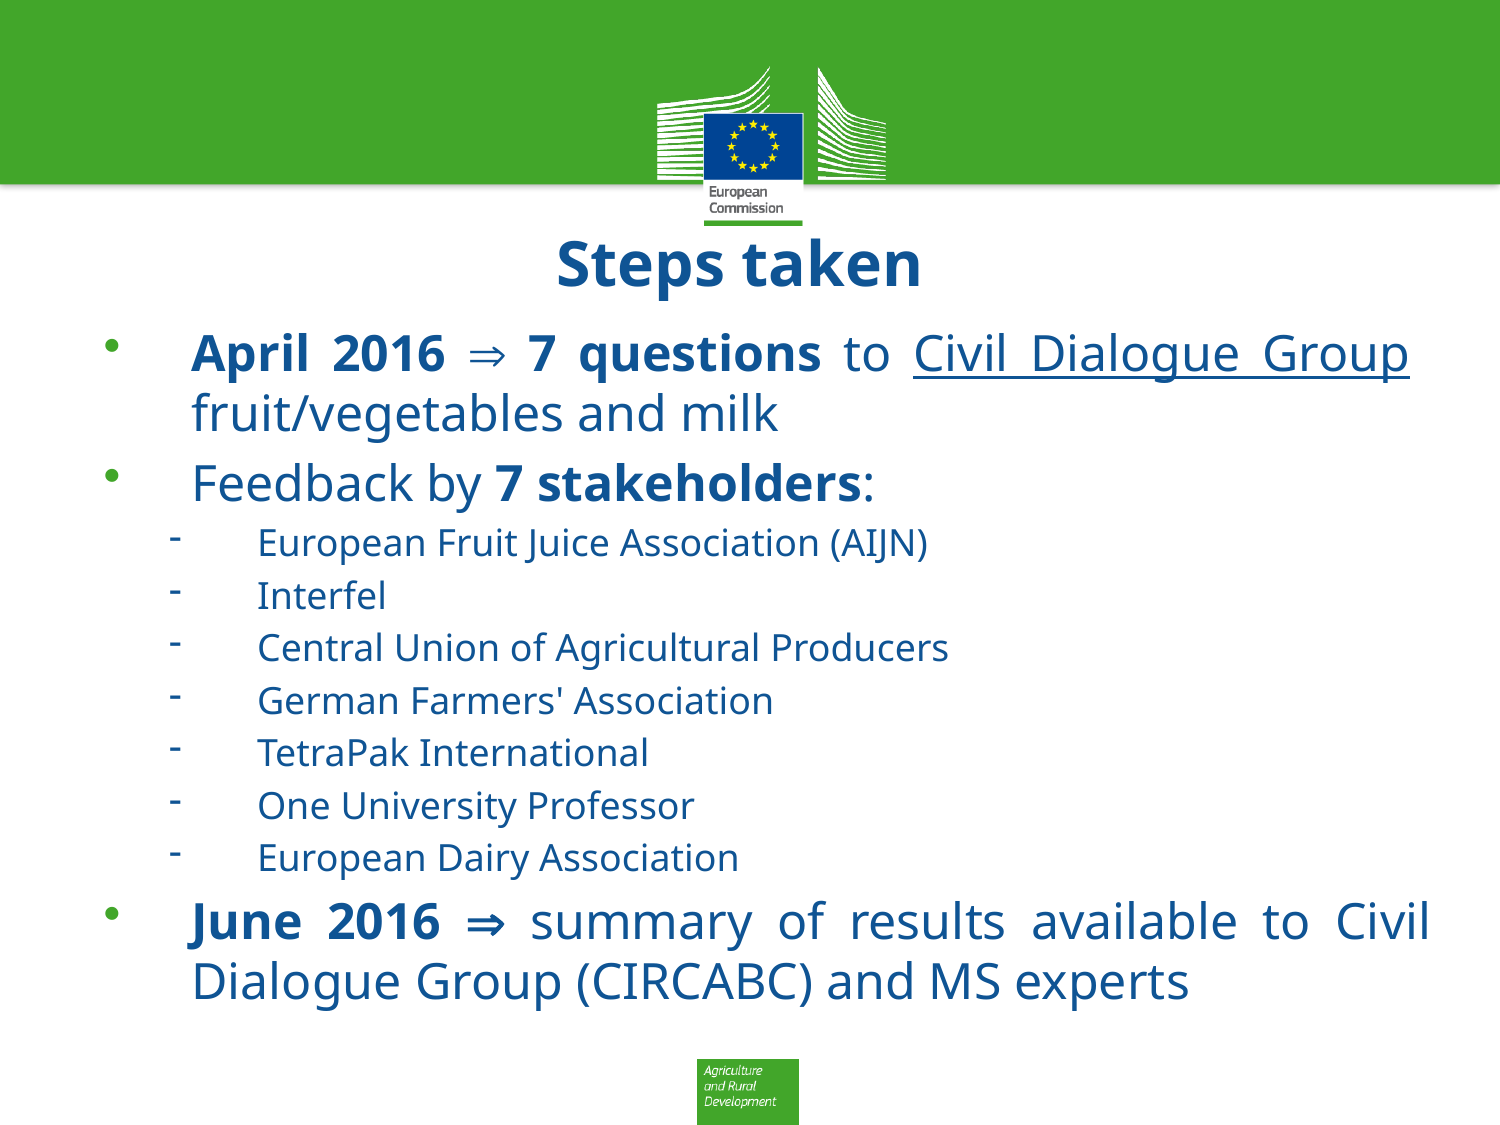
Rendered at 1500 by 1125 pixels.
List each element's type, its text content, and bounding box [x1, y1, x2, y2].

title Steps taken [64, 220, 1415, 303]
list April 2016  7 questions to Civil Dialogue Group fruit/vegetables and milk Feedback by 7 stakeholders: European Fruit Juice Association (AIJN) Interfel Central Union of Agricultural Producers German Farmers' Association TetraPak International One University Professor European Dairy Association June 2016  summary of results available to Civil Dialogue Group (CIRCABC) and MS experts [88, 314, 1447, 929]
picture [620, 66, 886, 220]
picture [697, 1059, 799, 1125]
